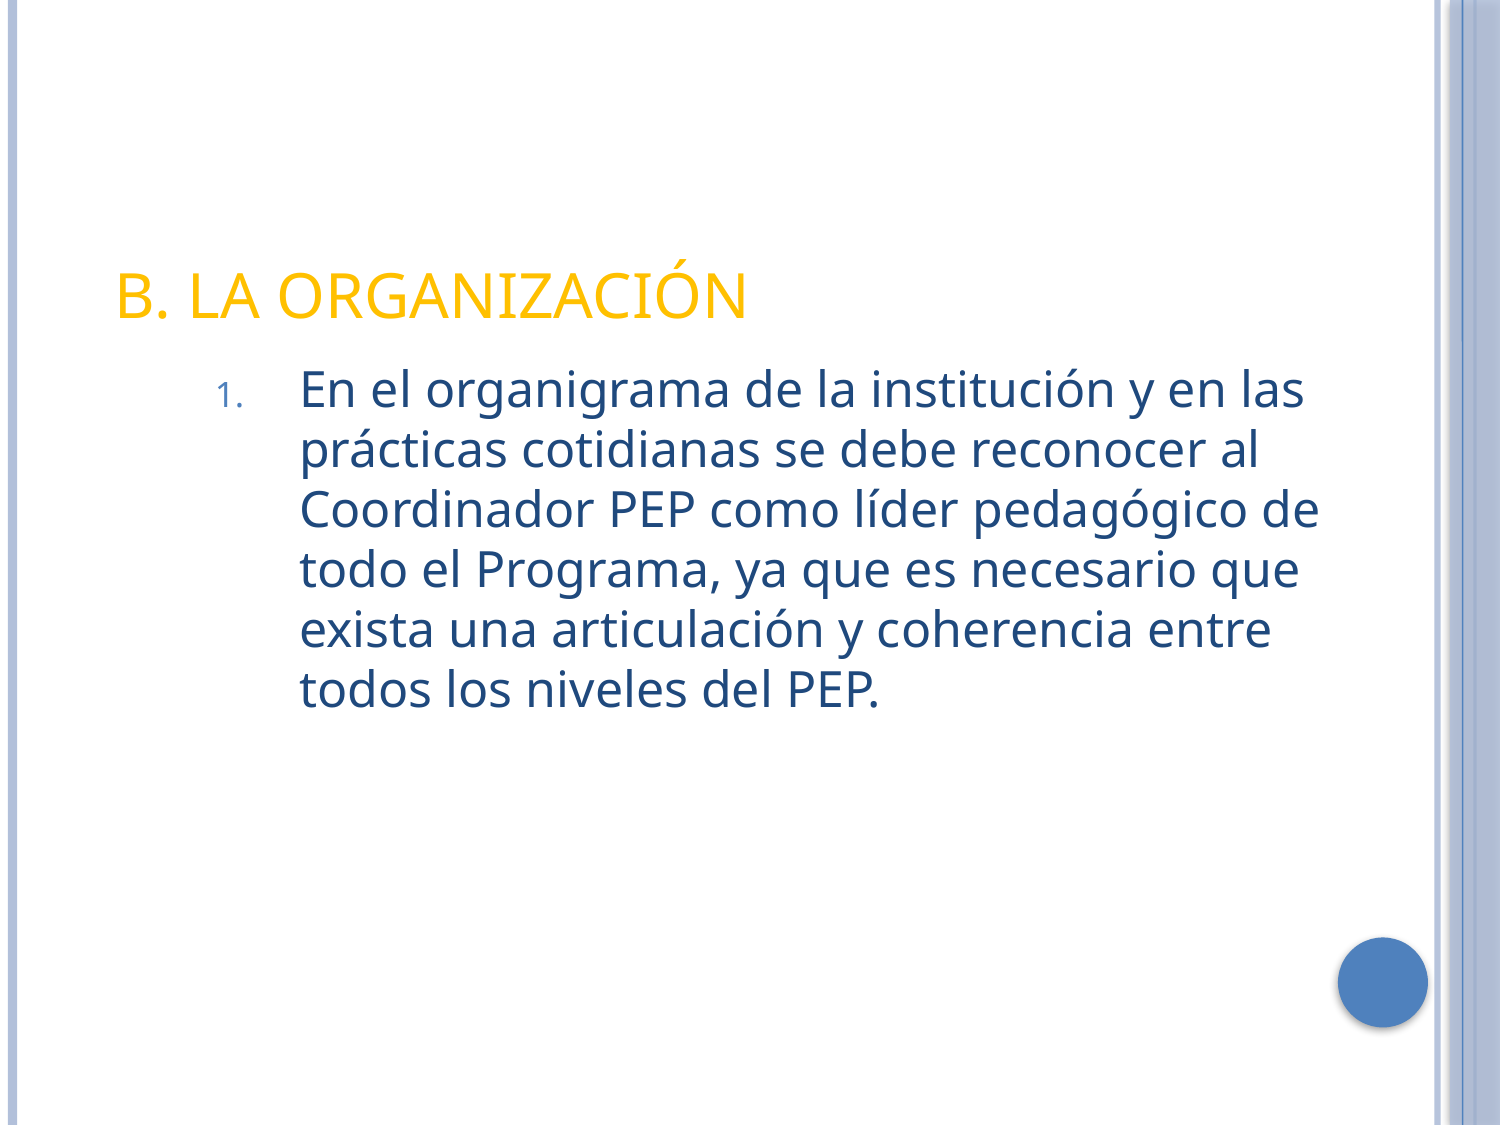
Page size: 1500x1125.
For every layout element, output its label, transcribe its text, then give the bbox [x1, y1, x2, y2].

title B. LA ORGANIZACIÓN [99, 87, 1213, 338]
list En el organigrama de la institución y en las prácticas cotidianas se debe reconocer al Coordinador PEP como líder pedagógico de todo el Programa, ya que es necesario que exista una articulación y coherencia entre todos los niveles del PEP. [200, 350, 1413, 1038]
